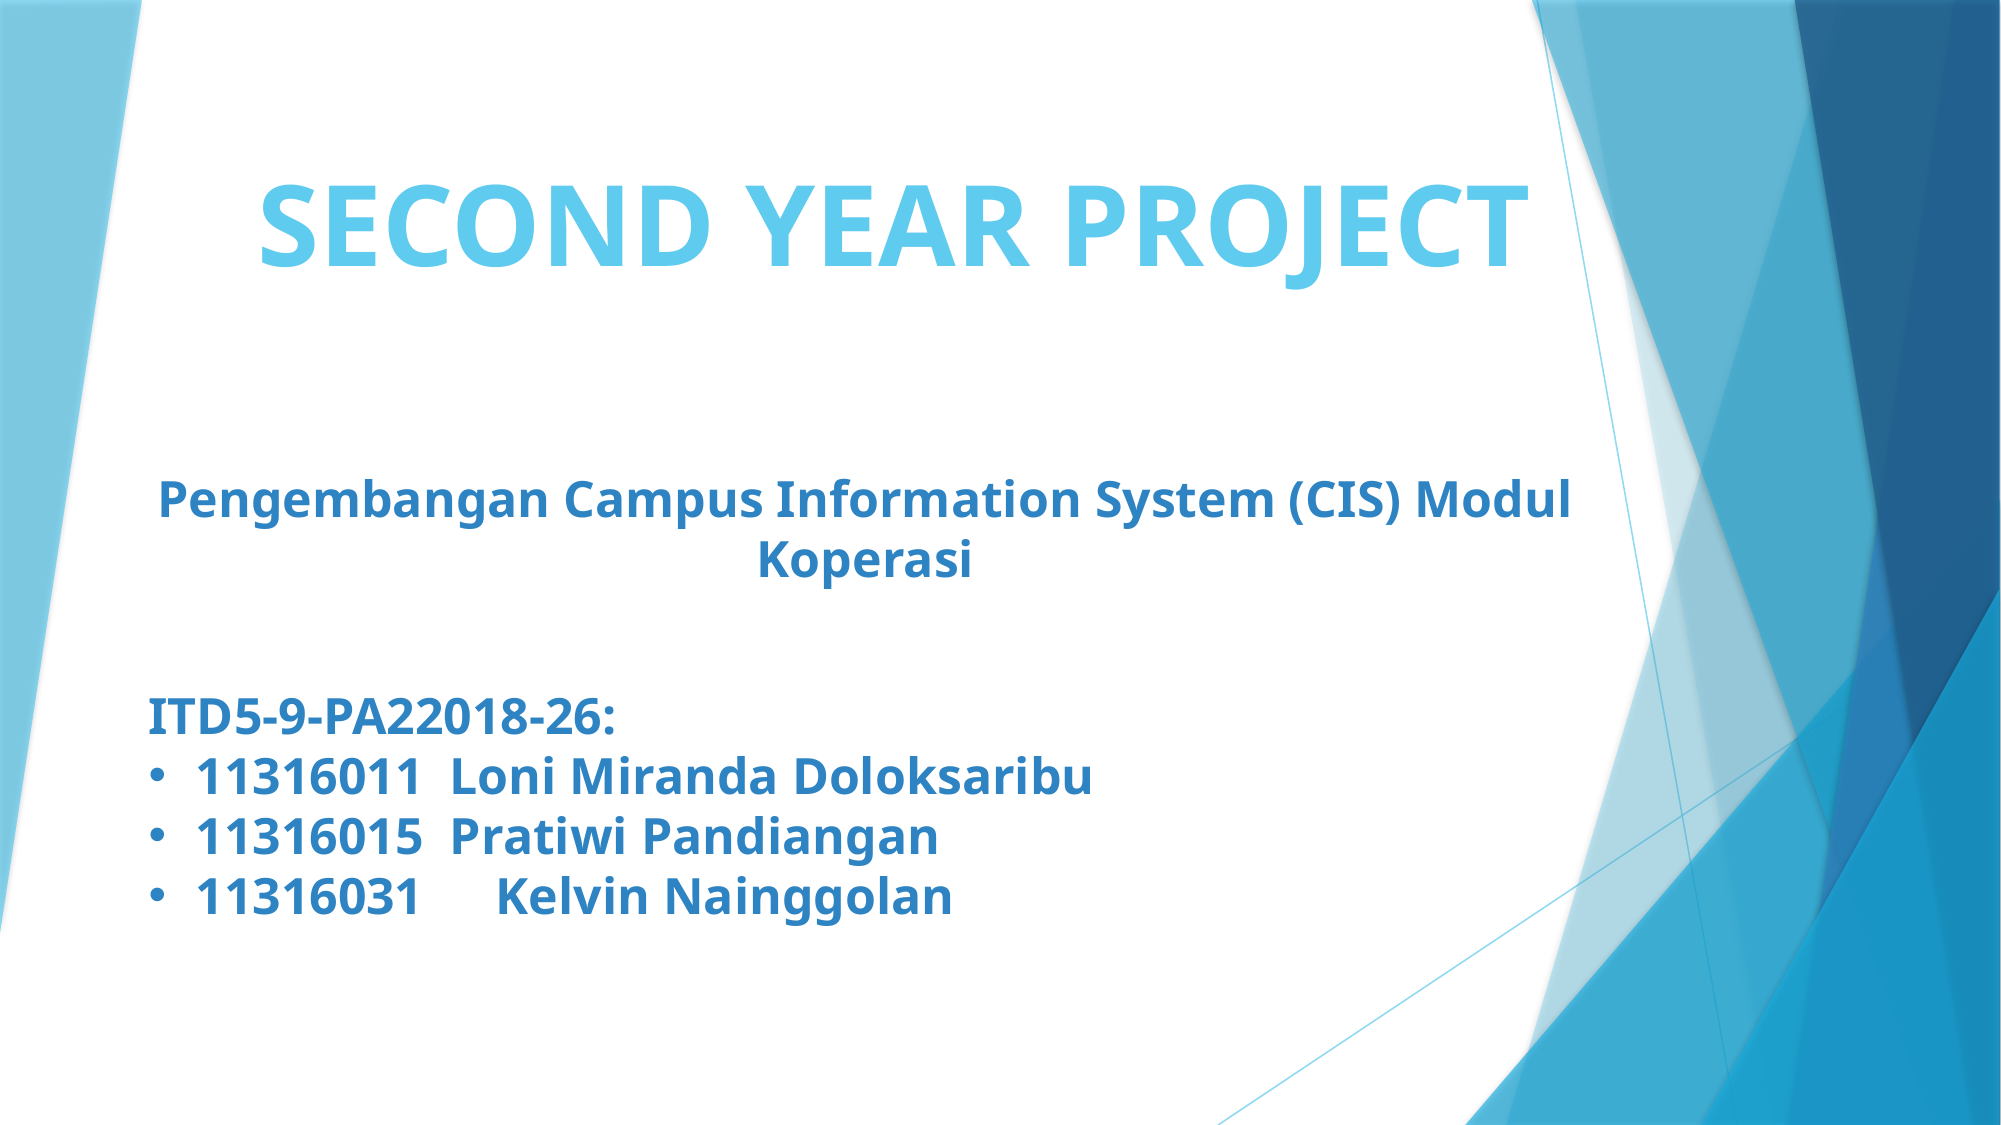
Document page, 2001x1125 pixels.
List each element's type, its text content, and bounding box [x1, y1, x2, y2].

text_box ITD5-9-PA22018-26: 11316011 Loni Miranda Doloksaribu 11316015 Pratiwi Pandiangan 11316031 Kelvin Nainggolan [133, 676, 1574, 932]
title SECOND YEAR PROJECT [93, 90, 1547, 297]
subtitle Pengembangan Campus Information System (CIS) Modul Koperasi [133, 460, 1597, 617]
